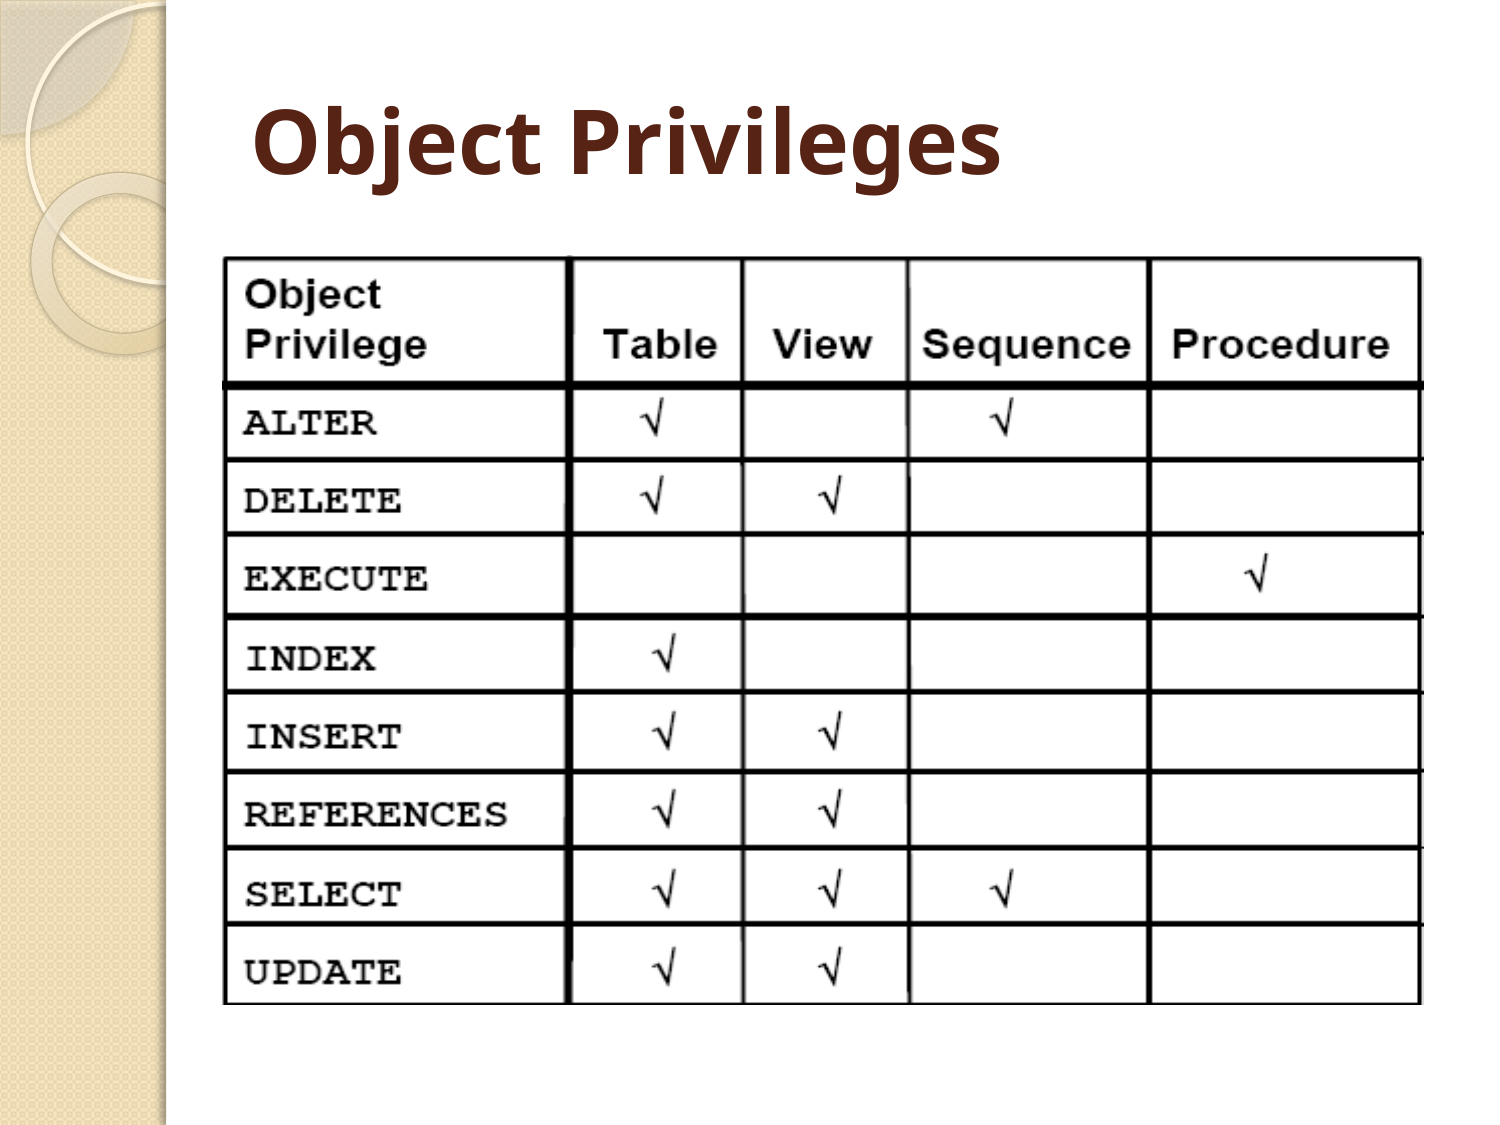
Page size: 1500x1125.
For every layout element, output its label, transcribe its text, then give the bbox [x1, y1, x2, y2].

title Object Privileges [235, 45, 1466, 233]
picture [222, 255, 1424, 1005]
